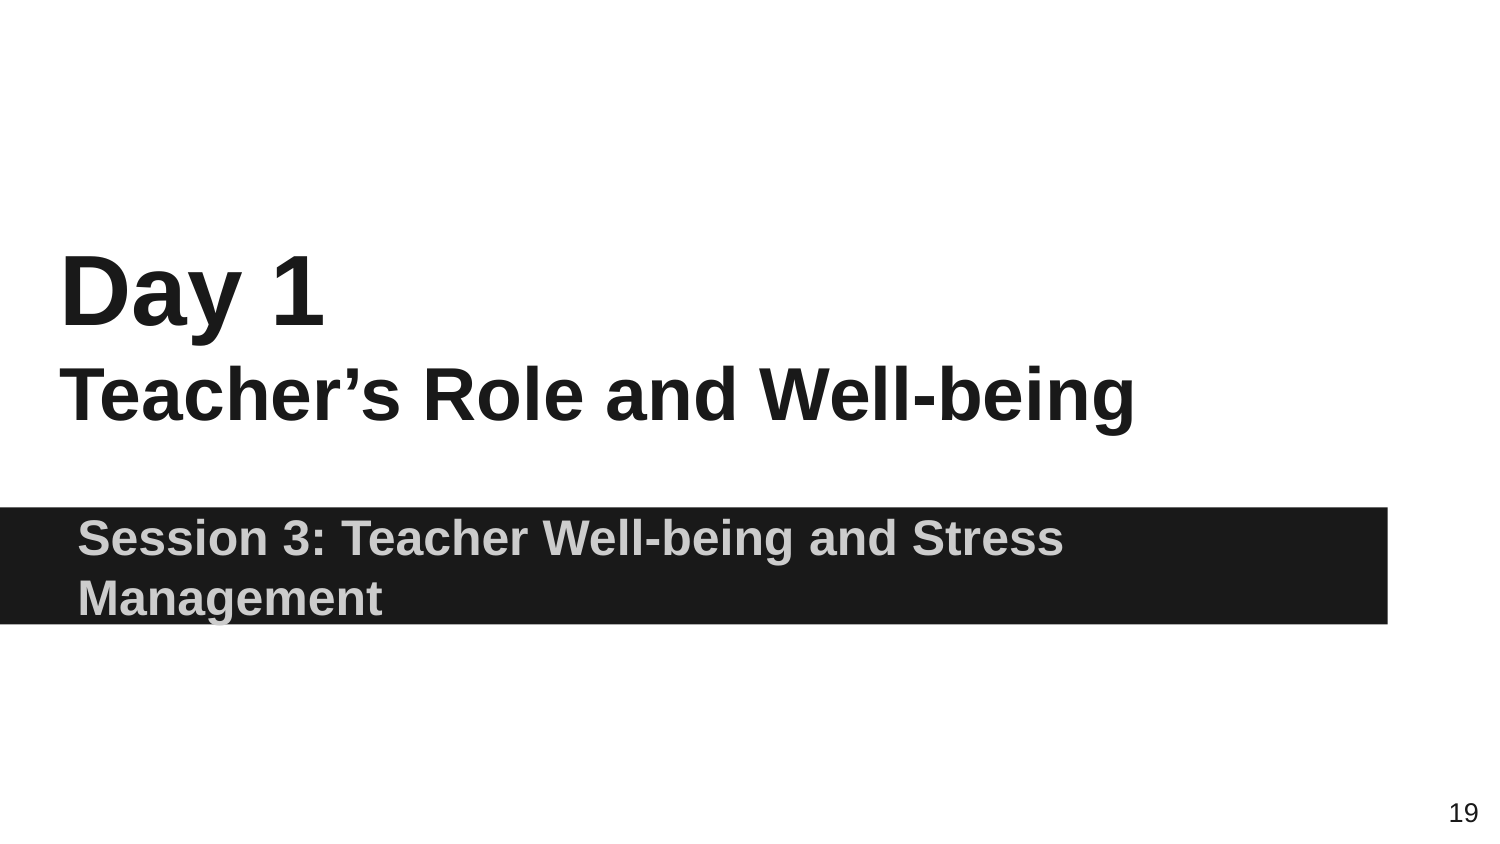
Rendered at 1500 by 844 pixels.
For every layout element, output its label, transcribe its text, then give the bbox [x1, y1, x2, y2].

slide_number 19 [1403, 779, 1494, 844]
subtitle Session 3: Teacher Well-being and Stress Management [62, 507, 1338, 625]
title Day 1 Teacher’s Role and Well-being [44, 174, 1320, 451]
